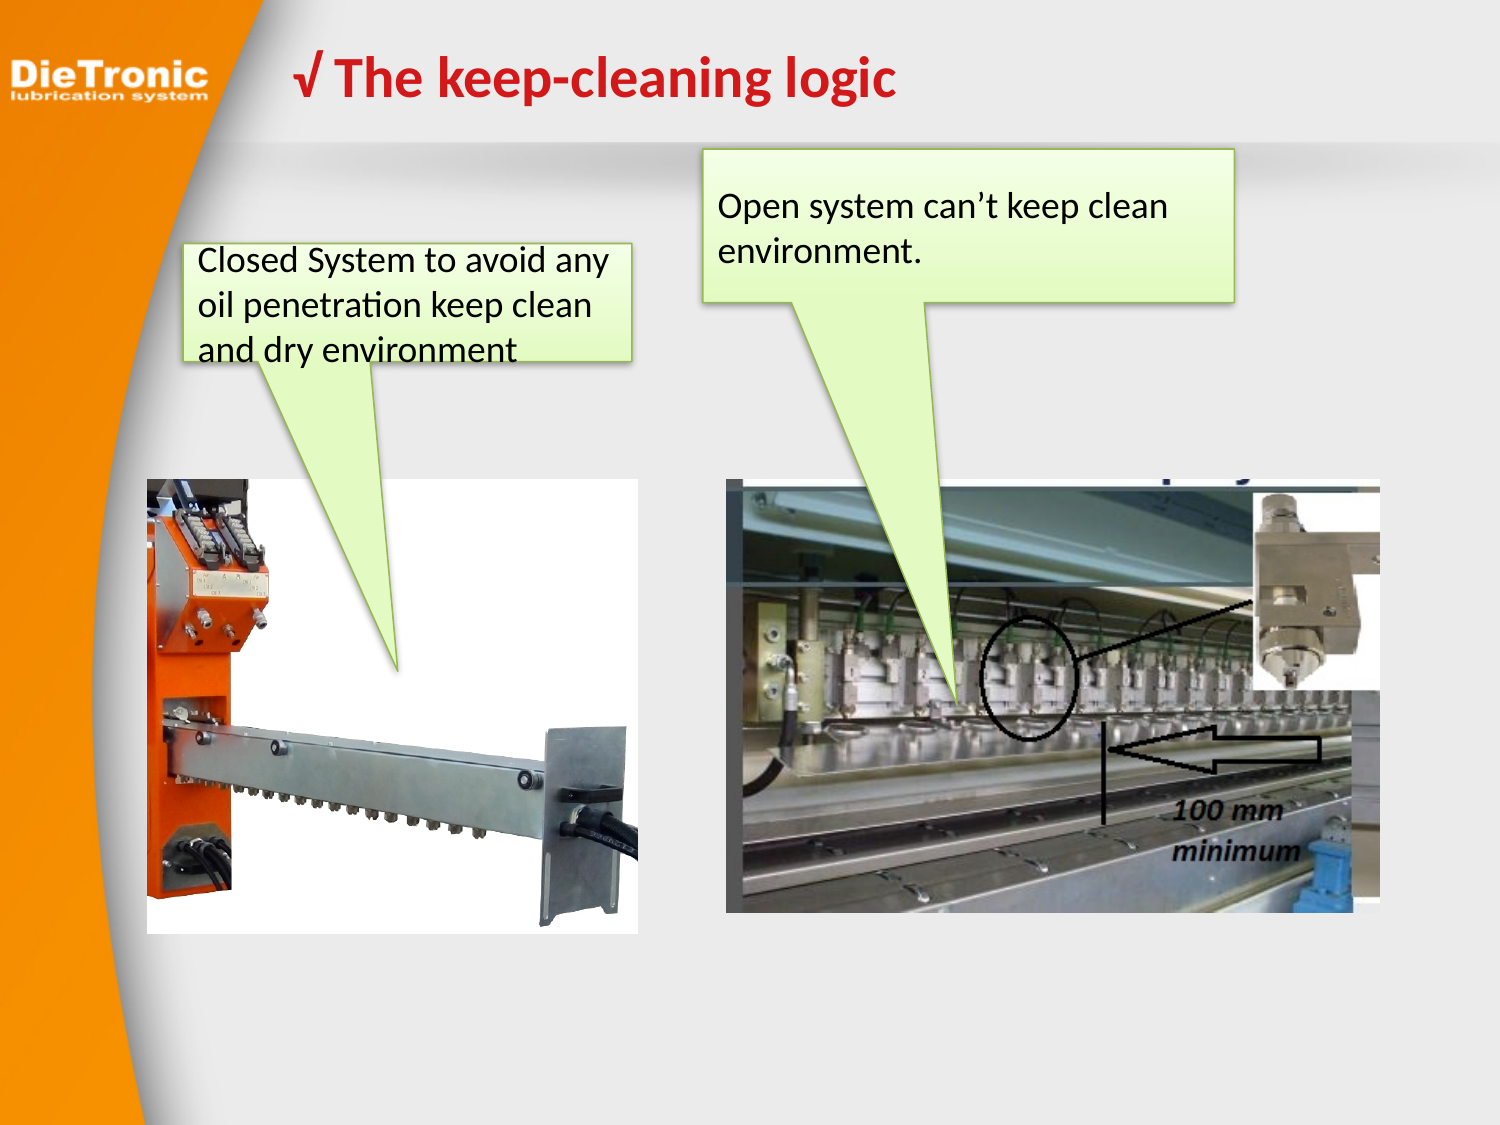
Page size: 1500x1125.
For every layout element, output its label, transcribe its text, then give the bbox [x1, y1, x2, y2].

text_box Closed System to avoid any oil penetration keep clean and dry environment [182, 242, 633, 478]
picture [0, 0, 1500, 1125]
text_box Open system can’t keep clean environment. [701, 148, 1236, 478]
text_box √ The keep-cleaning logic [277, 0, 1477, 149]
